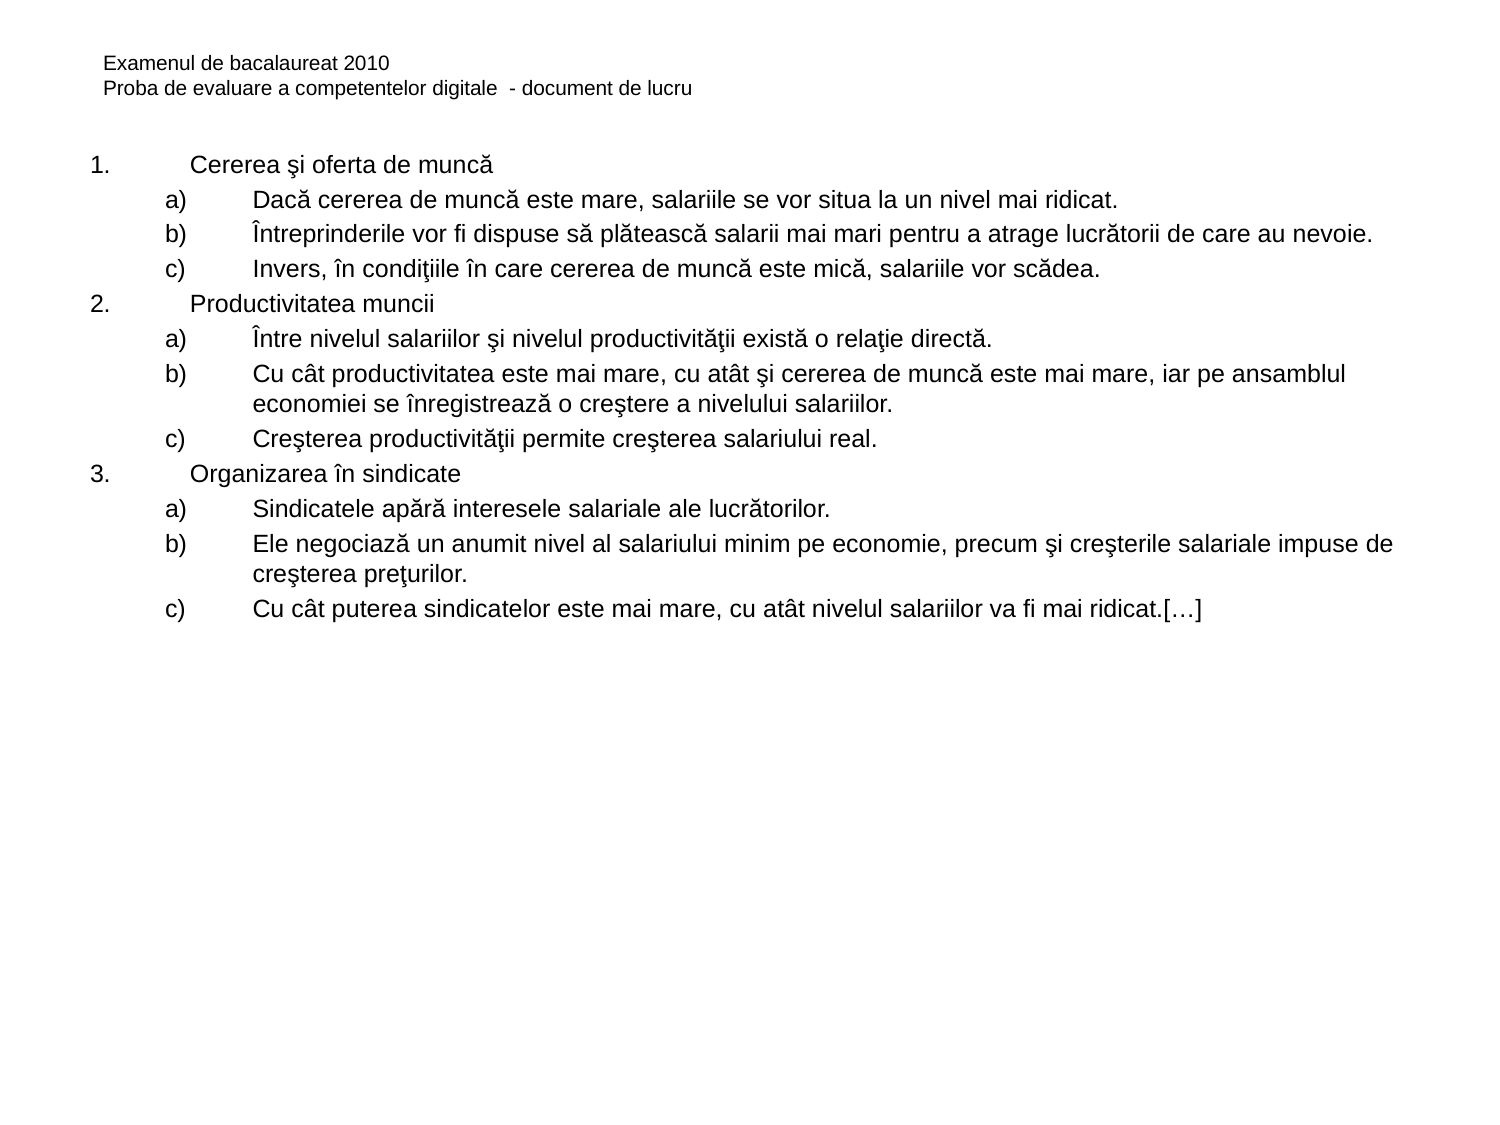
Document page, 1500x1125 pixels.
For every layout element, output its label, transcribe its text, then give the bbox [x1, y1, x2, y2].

text_box Examenul de bacalaureat 2010 Proba de evaluare a competentelor digitale - document de lucru [88, 42, 1376, 108]
list Cererea şi oferta de muncă Dacă cererea de muncă este mare, salariile se vor situa la un nivel mai ridicat. Întreprinderile vor fi dispuse să plătească salarii mai mari pentru a atrage lucrătorii de care au nevoie. Invers, în condiţiile în care cererea de muncă este mică, salariile vor scădea. Productivitatea muncii Între nivelul salariilor şi nivelul productivităţii există o relaţie directă. Cu cât productivitatea este mai mare, cu atât şi cererea de muncă este mai mare, iar pe ansamblul economiei se înregistrează o creştere a nivelului salariilor. Creşterea productivităţii permite creşterea salariului real. Organizarea în sindicate Sindicatele apără interesele salariale ale lucrătorilor. Ele negociază un anumit nivel al salariului minim pe economie, precum şi creşterile salariale impuse de creşterea preţurilor. Cu cât puterea sindicatelor este mai mare, cu atât nivelul salariilor va fi mai ridicat.[…] [74, 140, 1426, 1006]
